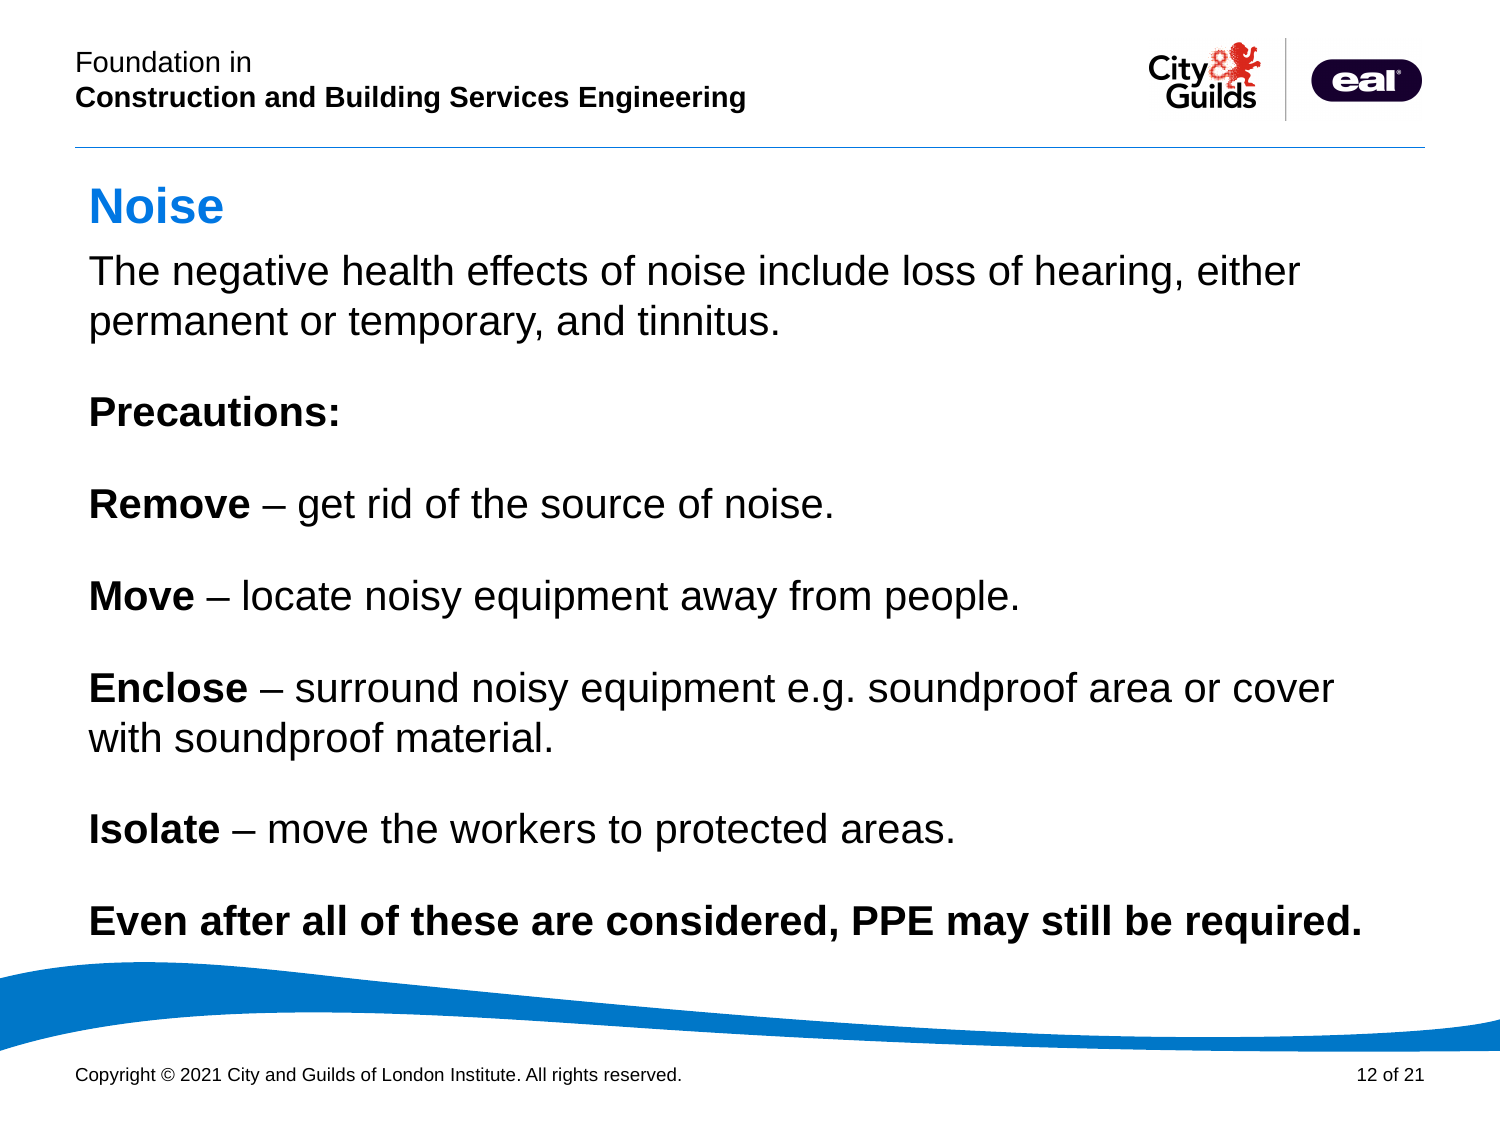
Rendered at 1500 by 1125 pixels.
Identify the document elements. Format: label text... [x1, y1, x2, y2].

list The negative health effects of noise include loss of hearing, either permanent or temporary, and tinnitus. Precautions: Remove – get rid of the source of noise. Move – locate noisy equipment away from people. Enclose – surround noisy equipment e.g. soundproof area or cover with soundproof material. Isolate – move the workers to protected areas. Even after all of these are considered, PPE may still be required. [88, 243, 1402, 952]
title Noise [88, 173, 1402, 233]
picture [1149, 38, 1422, 121]
